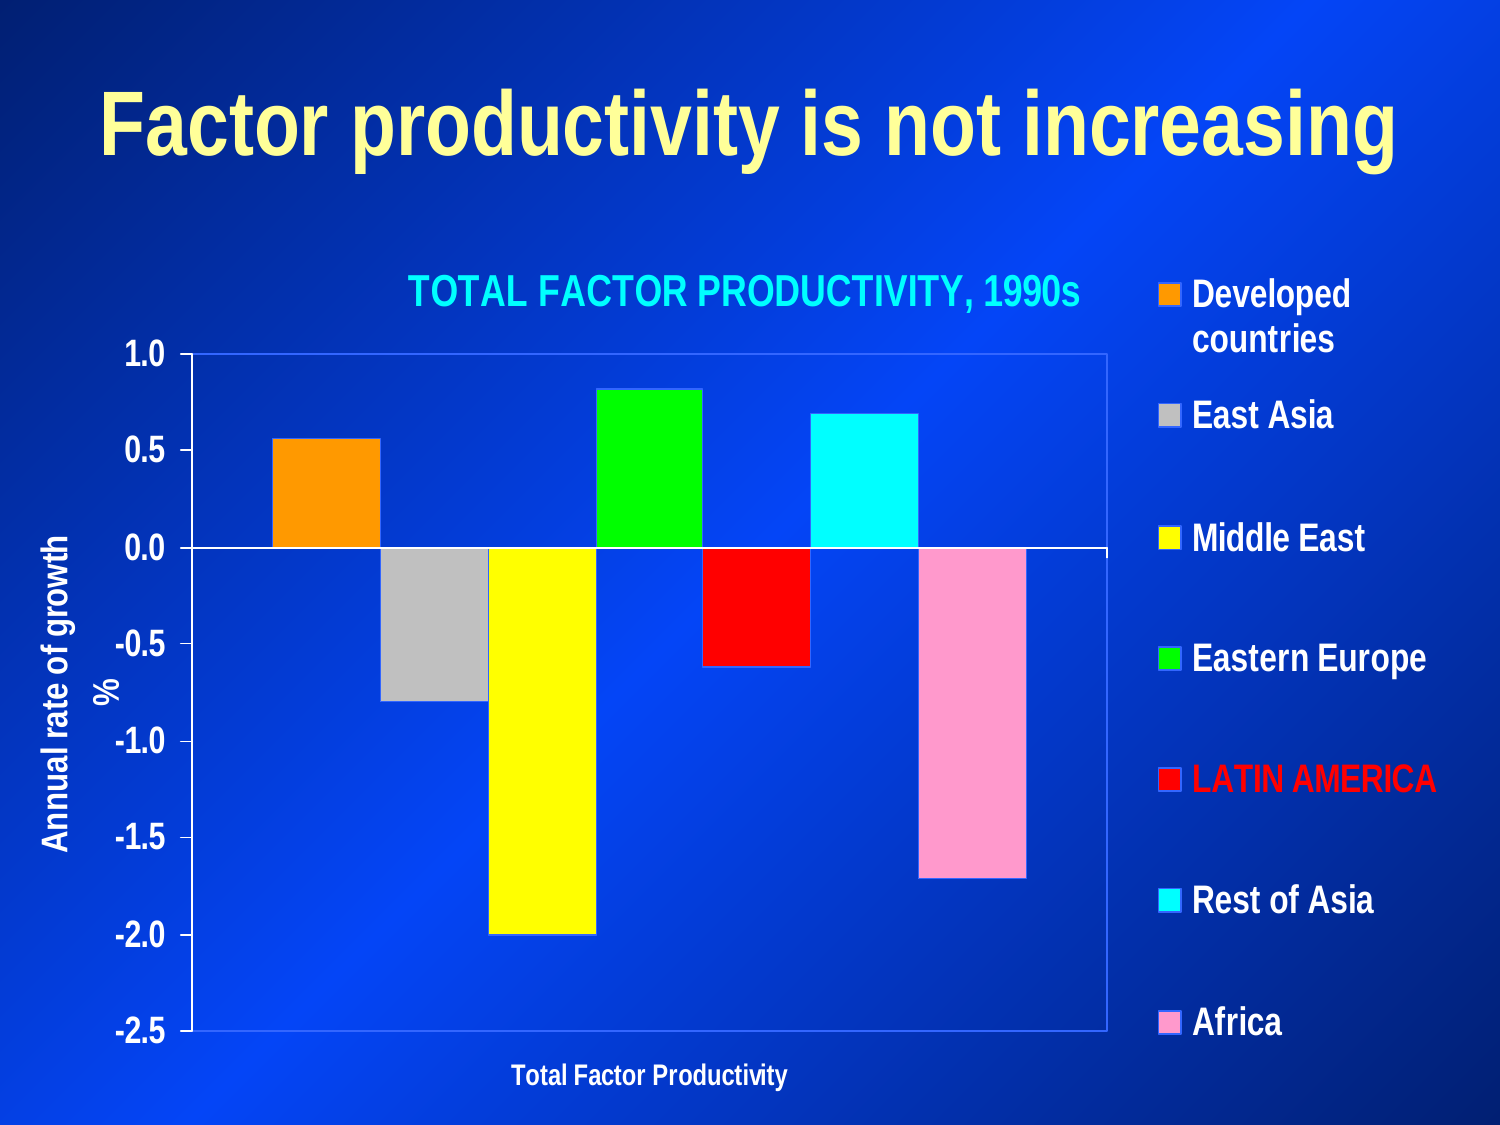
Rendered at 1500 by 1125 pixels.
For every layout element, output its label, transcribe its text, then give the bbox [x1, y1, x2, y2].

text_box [11, 224, 1478, 1111]
title Factor productivity is not increasing [49, 24, 1451, 213]
